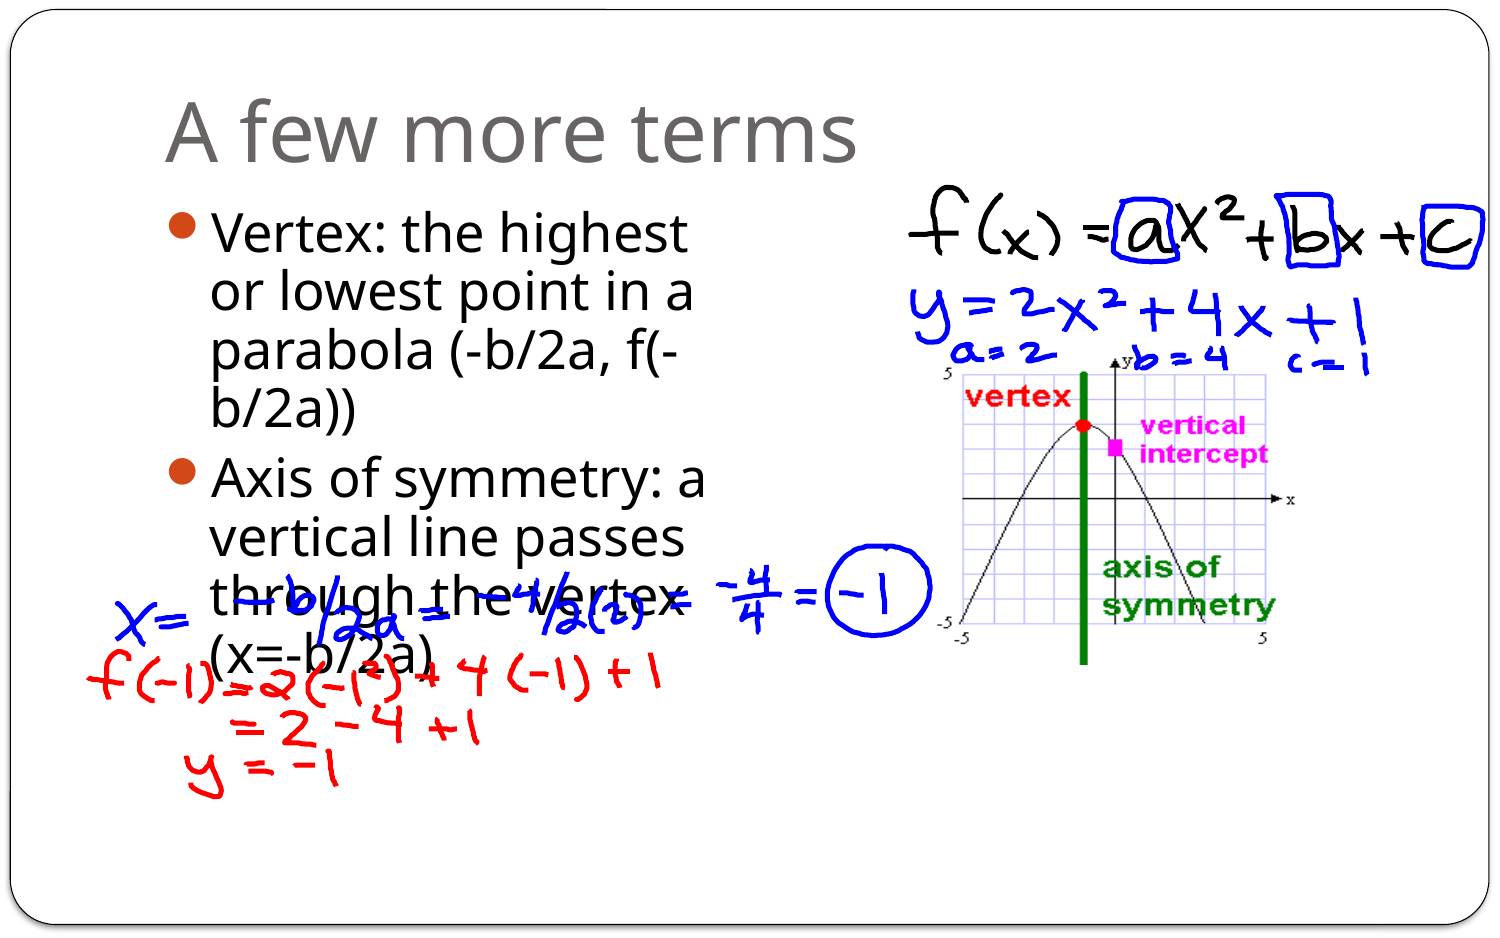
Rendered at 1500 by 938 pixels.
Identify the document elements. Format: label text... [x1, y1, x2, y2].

text_box [286, 574, 315, 613]
text_box [543, 571, 568, 636]
text_box [797, 600, 816, 604]
text_box [556, 601, 587, 633]
text_box [318, 575, 339, 645]
text_box [1176, 203, 1191, 228]
text_box [1112, 198, 1179, 263]
text_box [969, 308, 993, 314]
text_box [154, 615, 187, 621]
text_box [936, 234, 952, 254]
text_box [1351, 242, 1362, 254]
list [936, 355, 1298, 665]
text_box [1037, 212, 1059, 256]
text_box [116, 602, 133, 625]
text_box [741, 603, 757, 621]
text_box [717, 583, 738, 587]
text_box [1275, 193, 1341, 268]
text_box [603, 603, 628, 623]
text_box [530, 579, 538, 612]
text_box [1057, 298, 1075, 312]
text_box [234, 599, 275, 604]
text_box [1173, 239, 1180, 248]
text_box [1260, 220, 1268, 260]
text_box [589, 588, 605, 633]
text_box [1337, 224, 1351, 242]
text_box [132, 626, 146, 646]
text_box [1087, 235, 1109, 241]
text_box [1099, 289, 1127, 307]
text_box [334, 606, 373, 641]
text_box [988, 348, 1003, 353]
text_box [1341, 230, 1363, 252]
text_box [1189, 289, 1216, 313]
text_box [1363, 352, 1369, 376]
text_box [1009, 231, 1029, 255]
list Vertex: the highest or lowest point in a parabola (-b/2a, f(-b/2a)) Axis of symmetry: a vertical line passes through the vertex (x=-b/2a) [149, 197, 766, 824]
text_box [1191, 228, 1208, 252]
text_box [909, 232, 959, 236]
text_box [980, 194, 1002, 253]
text_box [478, 594, 507, 599]
text_box [1017, 243, 1039, 259]
text_box [1182, 207, 1206, 242]
text_box [912, 289, 949, 343]
text_box [1240, 305, 1253, 321]
text_box [732, 593, 782, 601]
text_box [115, 603, 158, 641]
text_box [1063, 299, 1084, 332]
text_box [1421, 205, 1484, 268]
text_box [932, 186, 968, 232]
text_box [764, 564, 768, 593]
text_box [952, 343, 980, 354]
text_box [1151, 297, 1155, 332]
text_box [1133, 344, 1139, 354]
text_box [423, 615, 450, 620]
text_box [1355, 297, 1365, 345]
text_box [756, 601, 760, 634]
text_box [1215, 196, 1245, 219]
text_box [1313, 361, 1335, 366]
text_box [376, 614, 405, 640]
text_box [513, 585, 533, 597]
text_box [1396, 222, 1409, 254]
text_box [1076, 311, 1097, 331]
text_box [419, 608, 443, 612]
text_box [1154, 309, 1175, 313]
text_box [1140, 309, 1152, 313]
text_box [668, 592, 688, 596]
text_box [87, 651, 659, 797]
text_box [1252, 319, 1272, 336]
text_box [1308, 305, 1319, 343]
text_box [749, 569, 764, 584]
title A few more terms [149, 37, 1426, 195]
text_box [1214, 292, 1220, 337]
text_box [1235, 305, 1264, 337]
text_box [160, 622, 189, 628]
text_box [1011, 288, 1055, 315]
text_box [1288, 319, 1309, 323]
text_box [670, 603, 692, 608]
text_box [1021, 343, 1052, 354]
text_box [826, 545, 930, 637]
text_box [624, 593, 642, 629]
text_box [1206, 347, 1218, 354]
text_box [1402, 235, 1415, 239]
text_box [1002, 230, 1017, 245]
